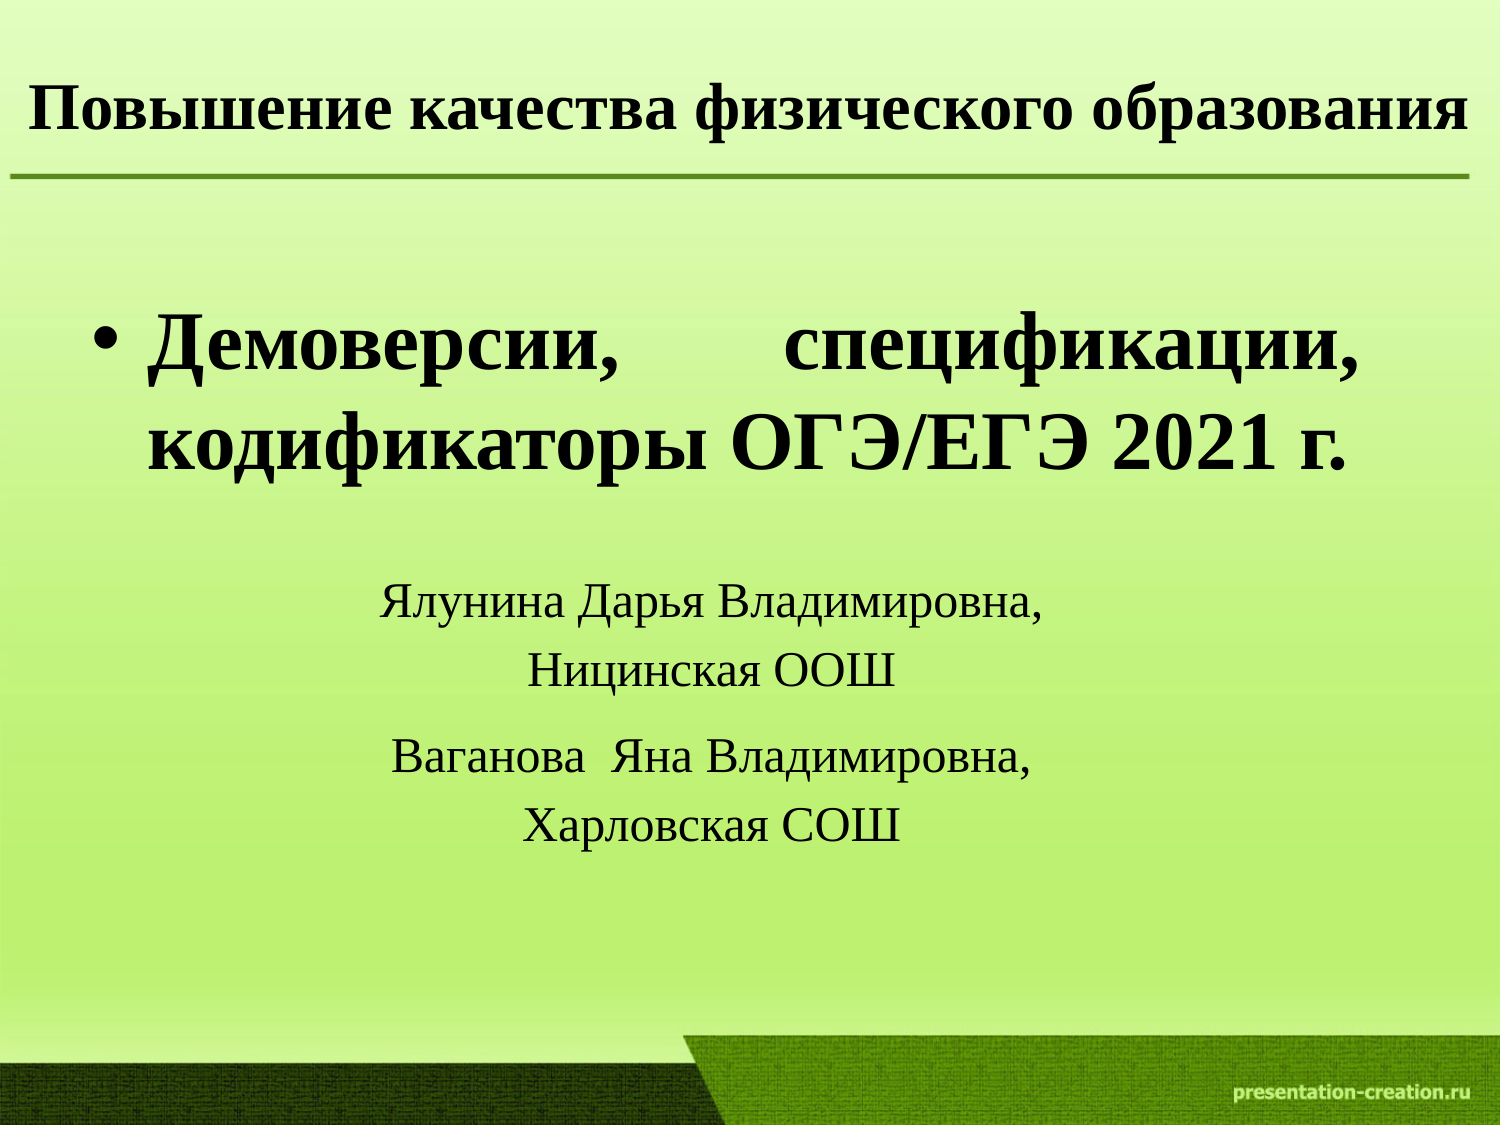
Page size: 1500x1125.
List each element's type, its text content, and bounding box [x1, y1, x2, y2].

text_box Ваганова Яна Владимировна, Харловская СОШ [336, 706, 1087, 859]
picture [0, 191, 1500, 1125]
list Демоверсии, спецификации, кодификаторы ОГЭ/ЕГЭ 2021 г. [76, 278, 1376, 551]
title Повышение качества физического образования [0, 3, 1500, 191]
text_box Ялунина Дарья Владимировна, Ницинская ООШ [336, 550, 1087, 704]
